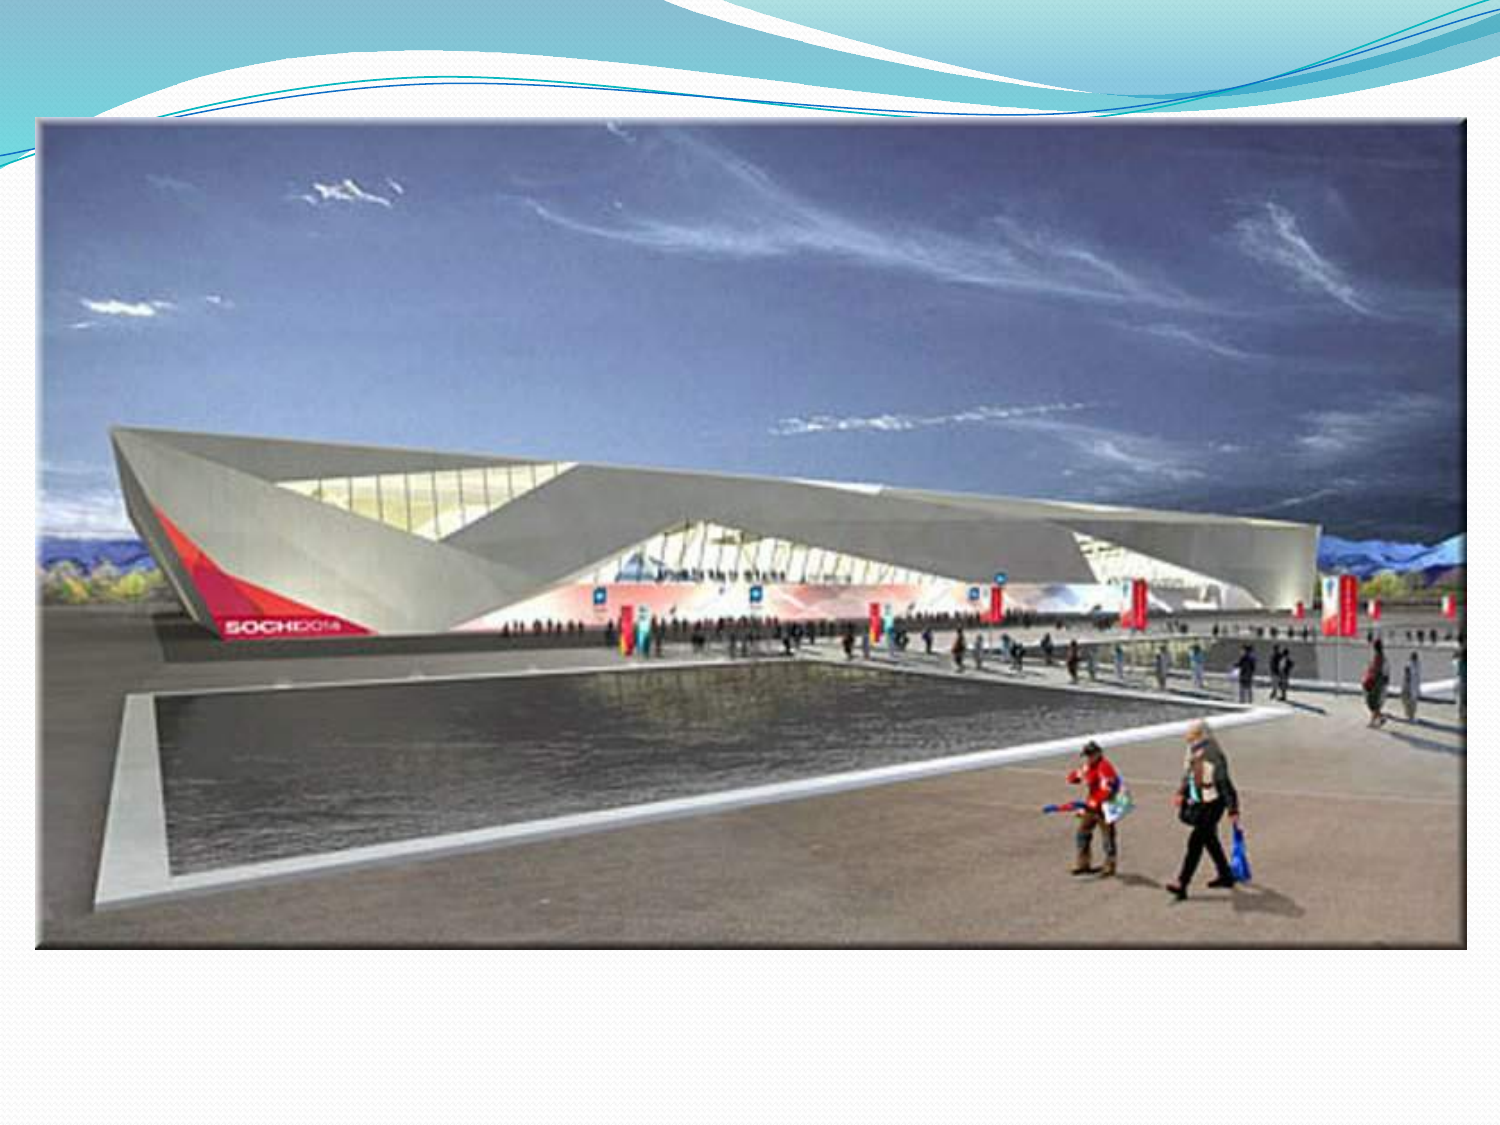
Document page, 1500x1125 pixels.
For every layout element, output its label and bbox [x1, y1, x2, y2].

list [34, 116, 1467, 950]
